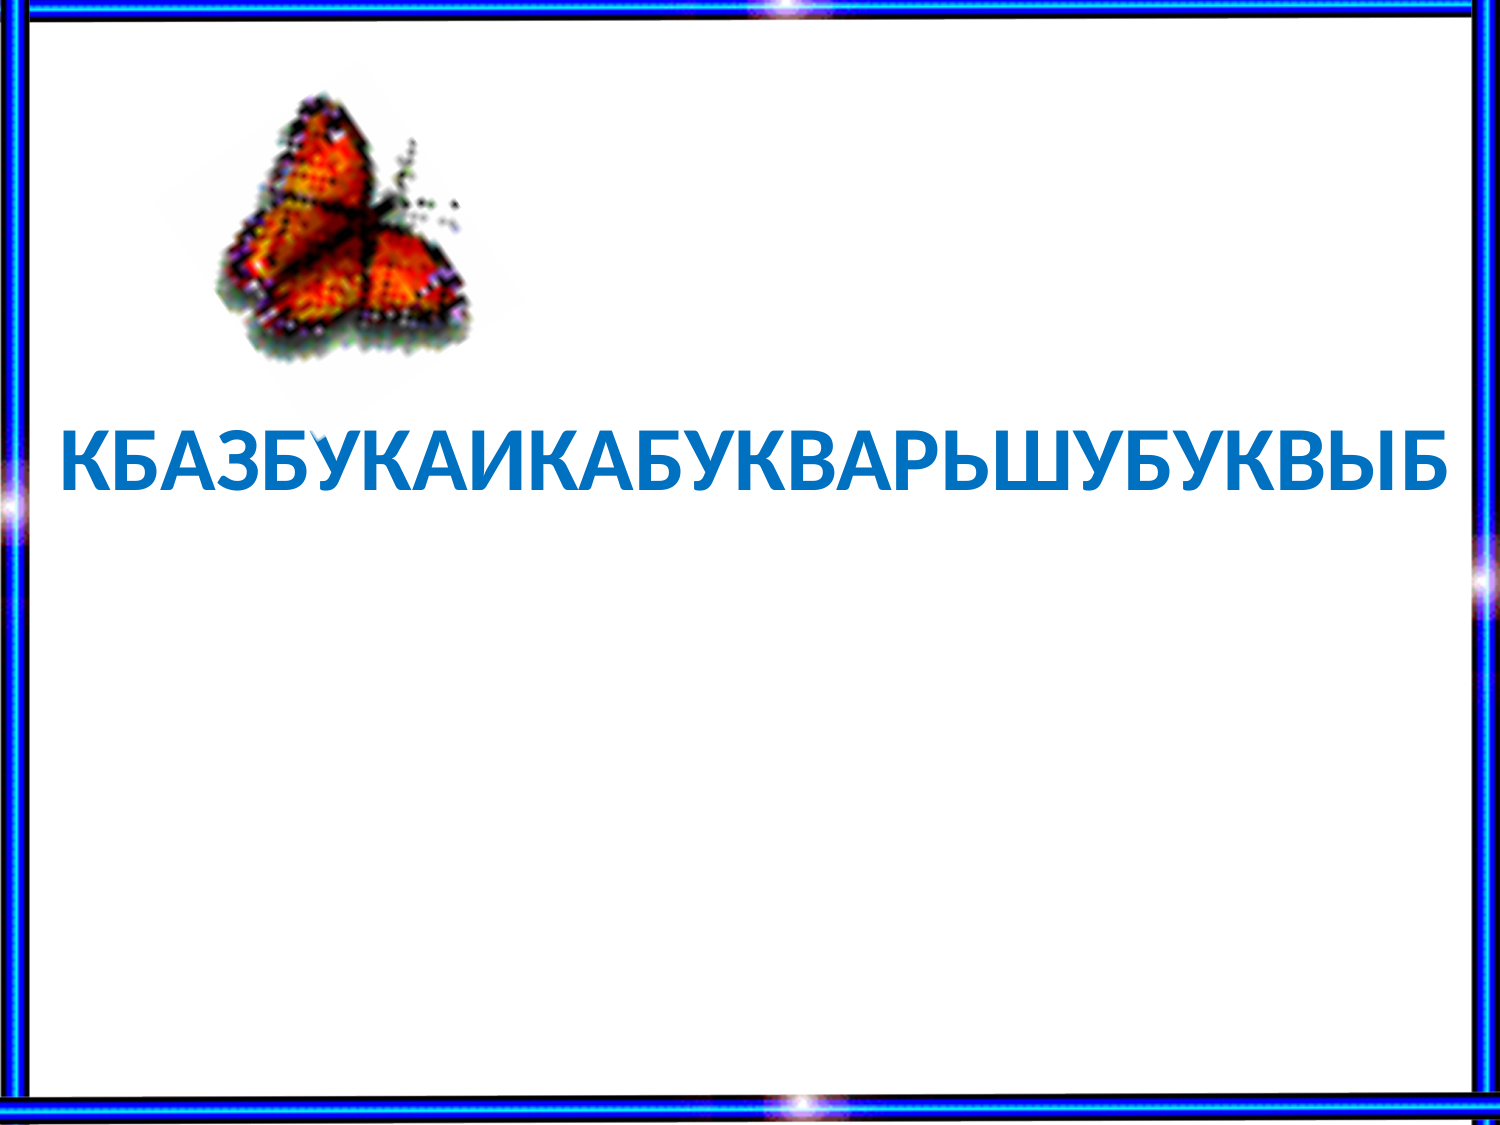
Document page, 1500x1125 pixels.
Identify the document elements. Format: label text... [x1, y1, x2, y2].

picture [157, 64, 521, 438]
picture [0, 0, 1500, 1125]
list КБАЗБУКАИКАБУКВАРЬШУБУКВЫБ [30, 262, 1471, 1005]
